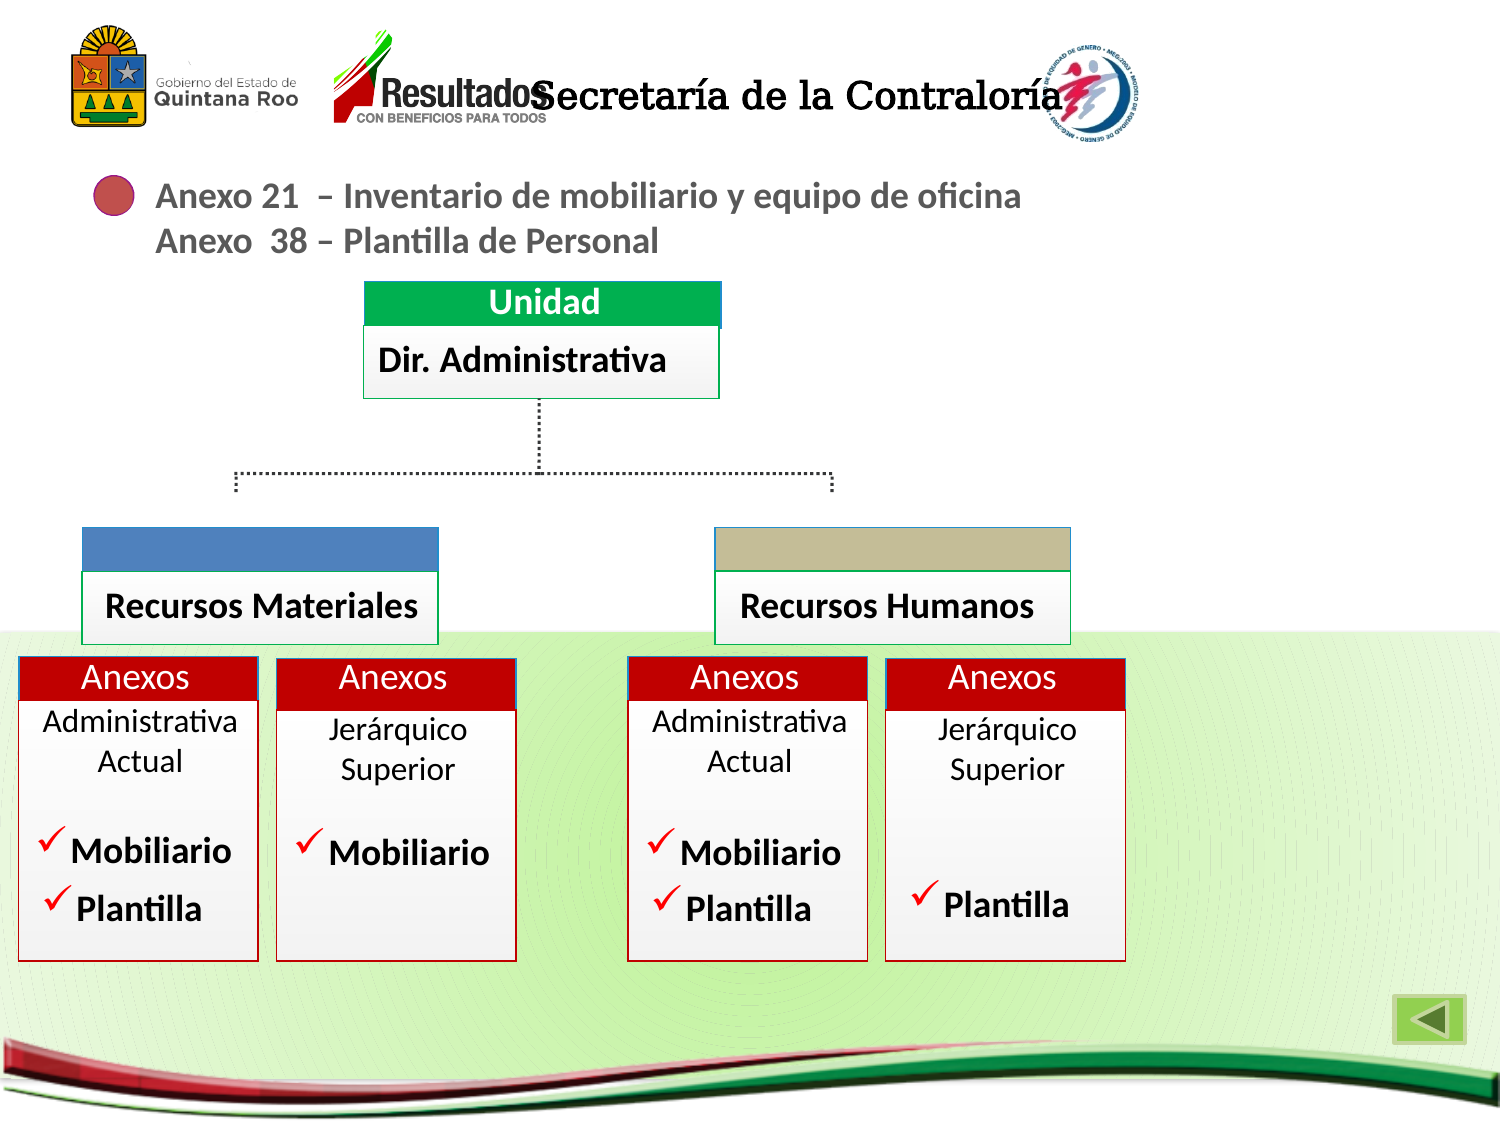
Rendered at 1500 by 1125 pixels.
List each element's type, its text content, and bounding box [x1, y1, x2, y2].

picture [0, 1031, 1500, 1125]
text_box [866, 644, 1149, 962]
picture [58, 25, 303, 130]
text_box Anexo 21 – Inventario de mobiliario y equipo de oficina Anexo 38 – Plantilla de Personal [586, 163, 1102, 269]
text_box [0, 632, 1500, 1030]
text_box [93, 175, 135, 216]
text_box Secretaría de la Contraloría [567, 63, 1037, 124]
picture [1042, 45, 1140, 142]
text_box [282, 644, 540, 962]
text_box [1392, 994, 1467, 1029]
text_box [711, 527, 1071, 642]
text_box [0, 644, 282, 962]
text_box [586, 269, 727, 399]
picture [318, 23, 563, 130]
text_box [81, 527, 439, 642]
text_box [609, 644, 864, 962]
text_box Anexo 21 – Inventario de mobiliario y equipo de oficina Anexo 38 – Plantilla de Personal [140, 163, 480, 269]
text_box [362, 269, 480, 399]
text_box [485, 146, 581, 745]
